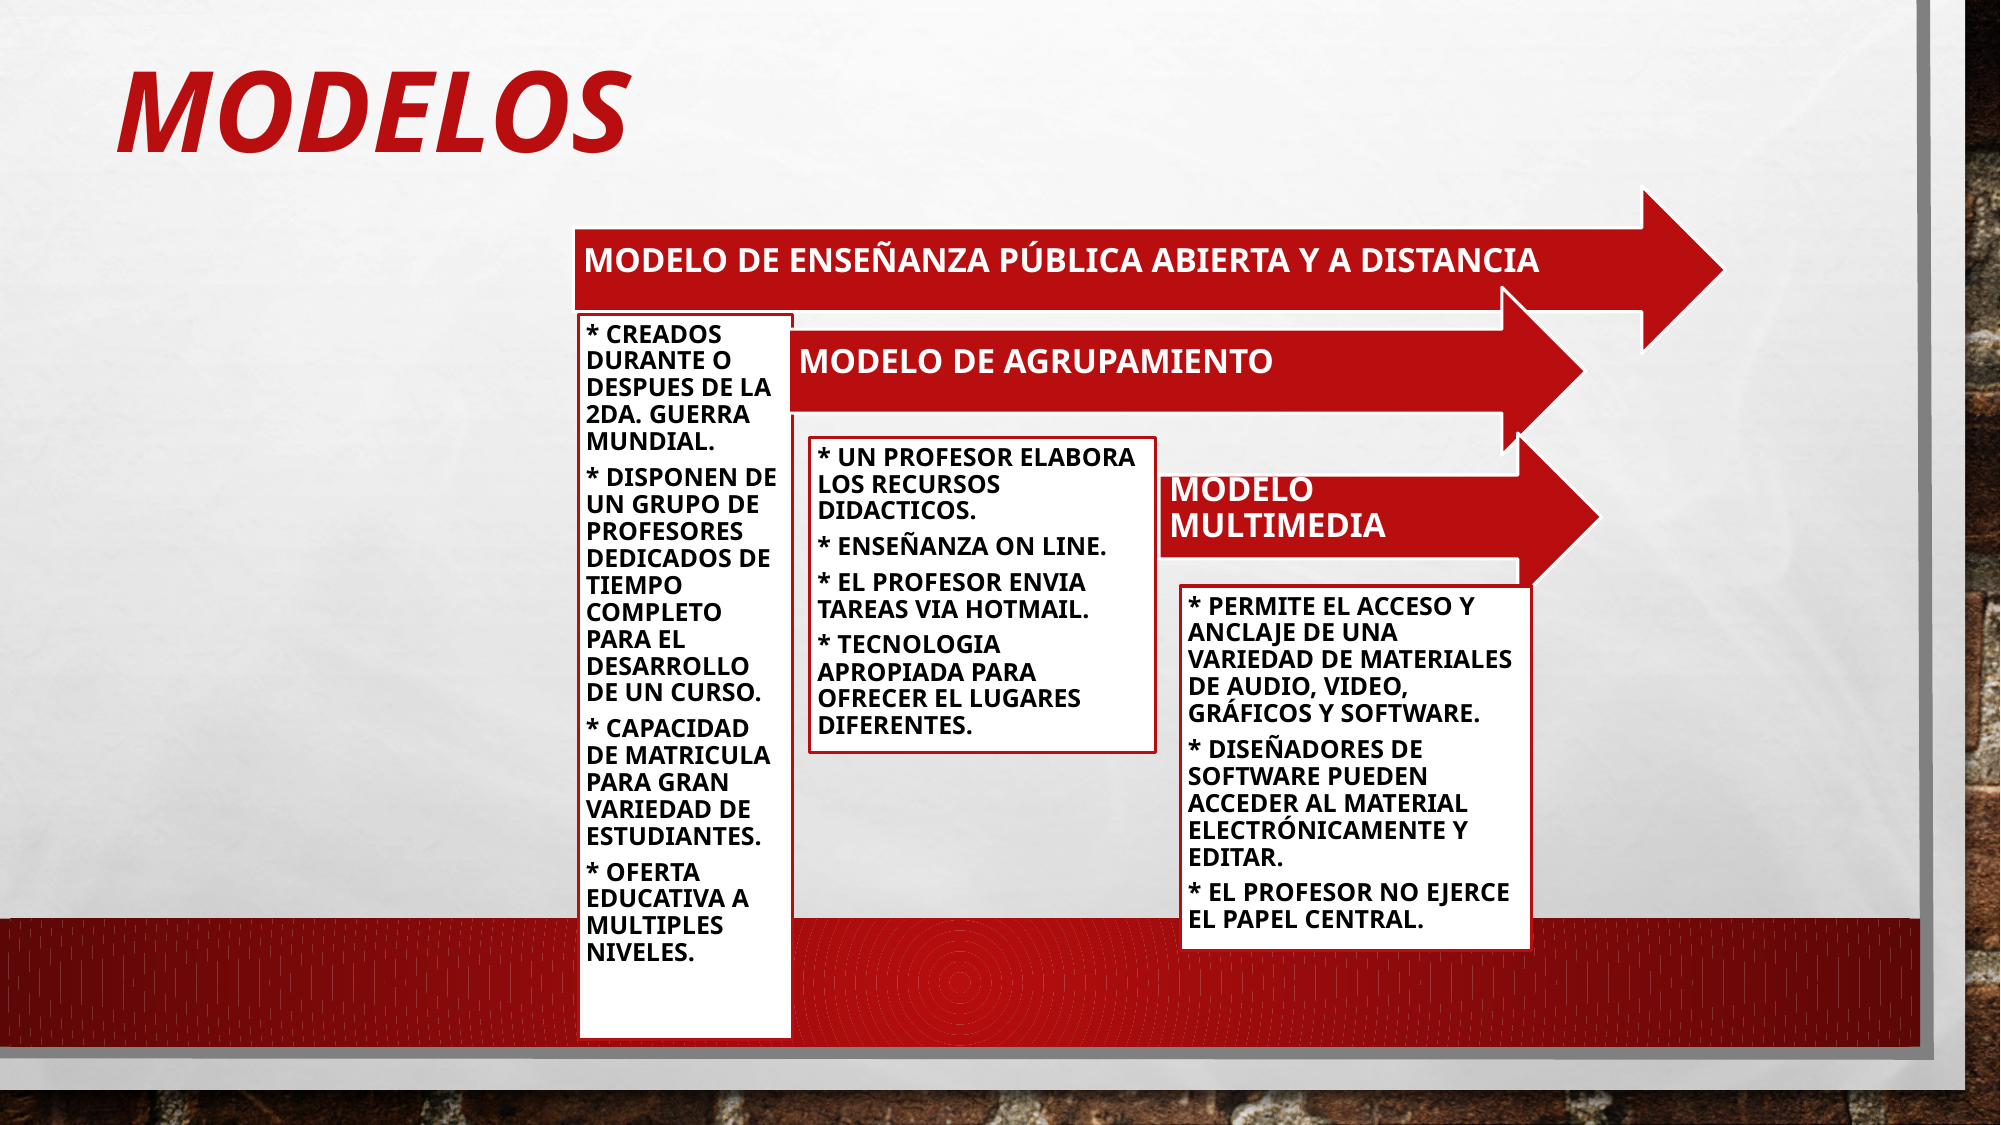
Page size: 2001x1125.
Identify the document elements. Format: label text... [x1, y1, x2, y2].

title MODELOS [99, 21, 1806, 211]
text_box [572, 185, 1733, 1067]
picture [0, 0, 2000, 1125]
